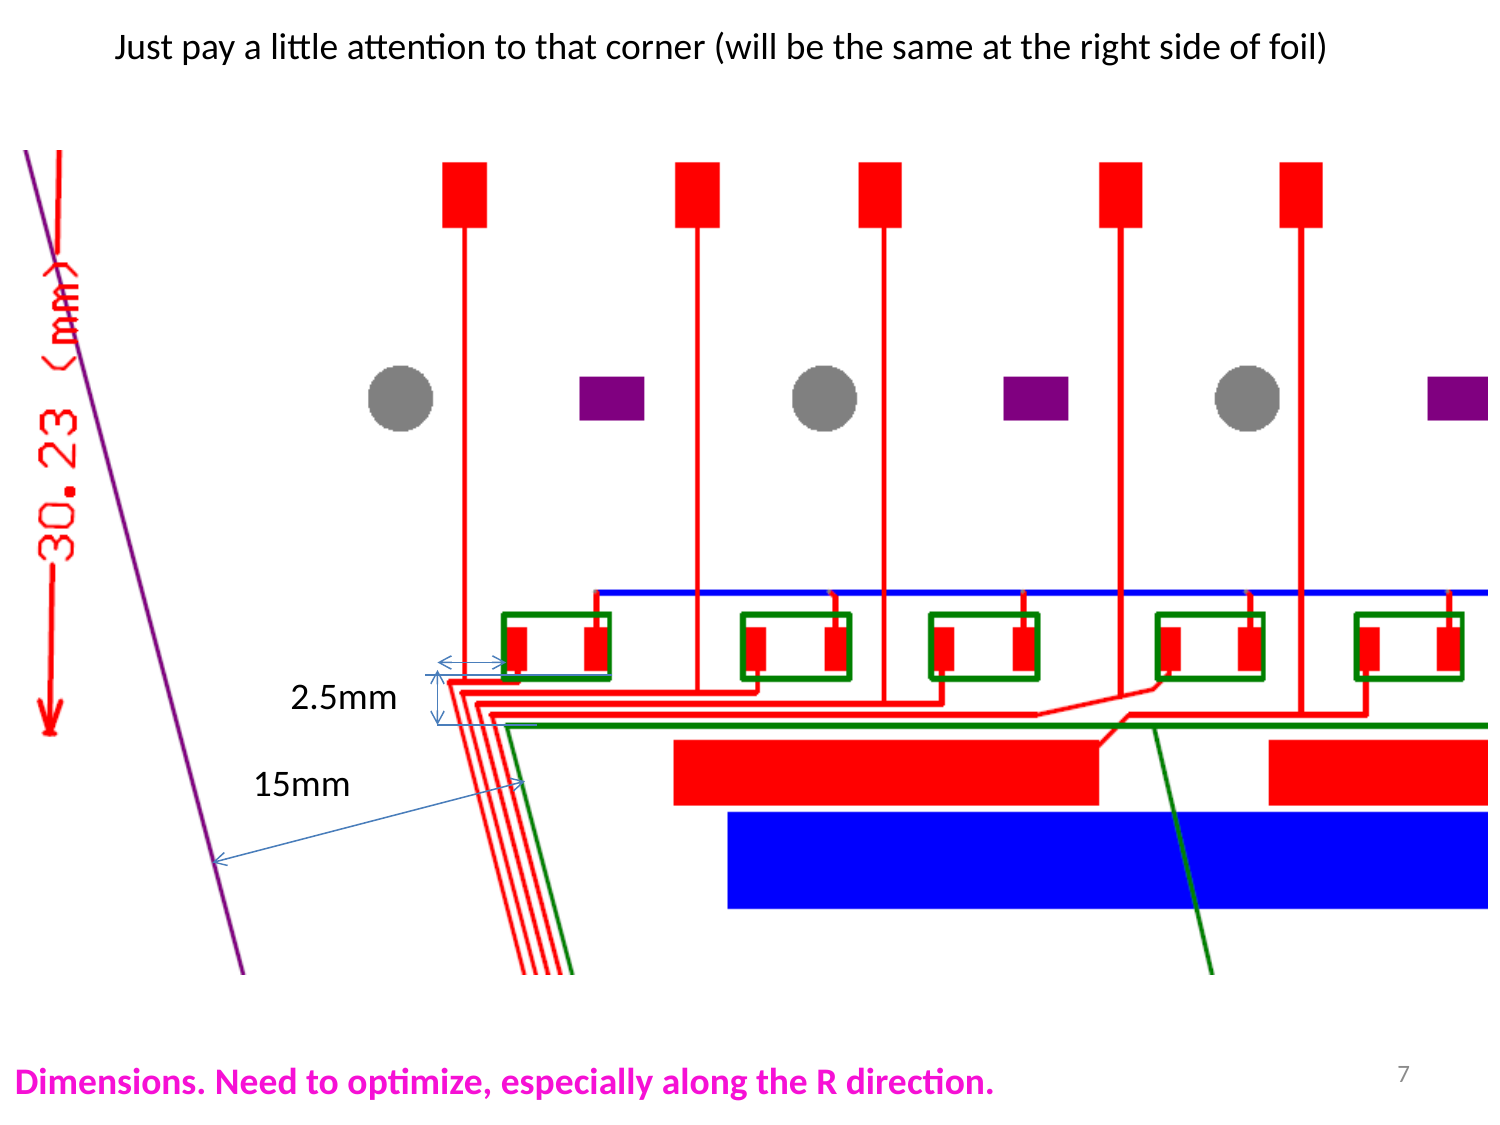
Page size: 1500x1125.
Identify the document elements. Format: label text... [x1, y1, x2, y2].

slide_number 7 [1074, 1042, 1425, 1103]
text_box Dimensions. Need to optimize, especially along the R direction. [0, 1049, 1500, 1110]
text_box Just pay a little attention to that corner (will be the same at the right side of foil) [99, 14, 1463, 74]
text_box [212, 780, 526, 863]
picture [0, 150, 1488, 975]
